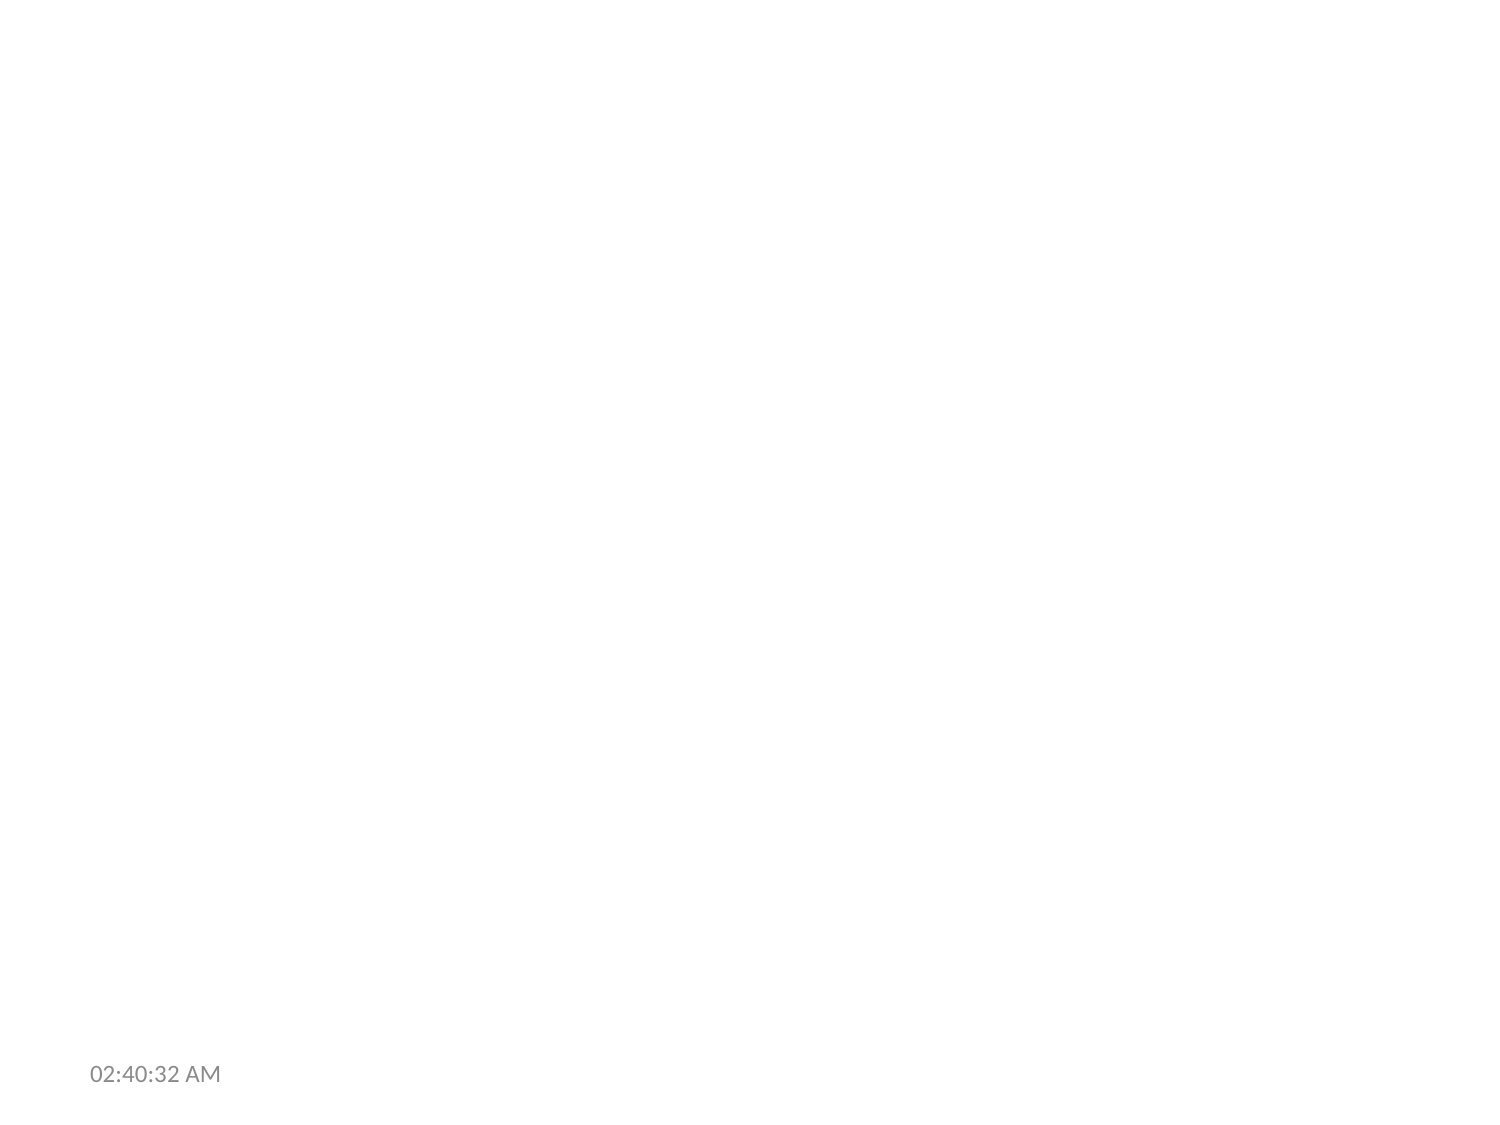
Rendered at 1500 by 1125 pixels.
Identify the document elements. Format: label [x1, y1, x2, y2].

slide_number [75, 1042, 425, 1103]
